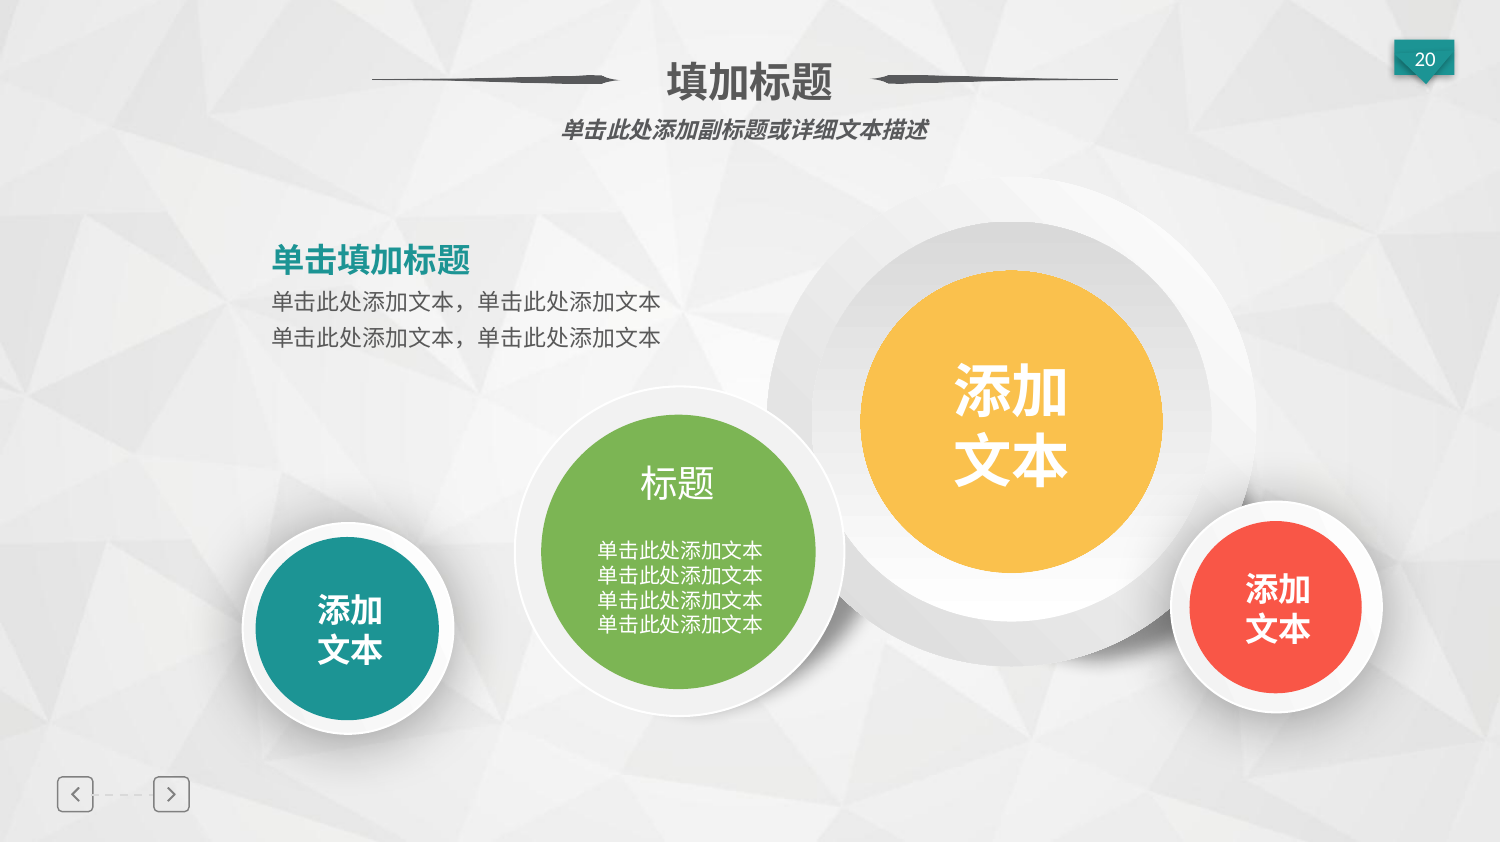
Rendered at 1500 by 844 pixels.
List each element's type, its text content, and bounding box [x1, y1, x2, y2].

text_box 单击此处添加副标题或详细文本描述 [545, 108, 943, 151]
picture [0, 0, 1500, 842]
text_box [1170, 501, 1383, 713]
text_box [766, 176, 1257, 667]
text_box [242, 522, 454, 735]
text_box 填加标题 [584, 55, 916, 106]
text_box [514, 386, 845, 717]
text_box 单击填加标题 单击此处添加文本，单击此处添加文本 单击此处添加文本，单击此处添加文本 [256, 220, 750, 359]
